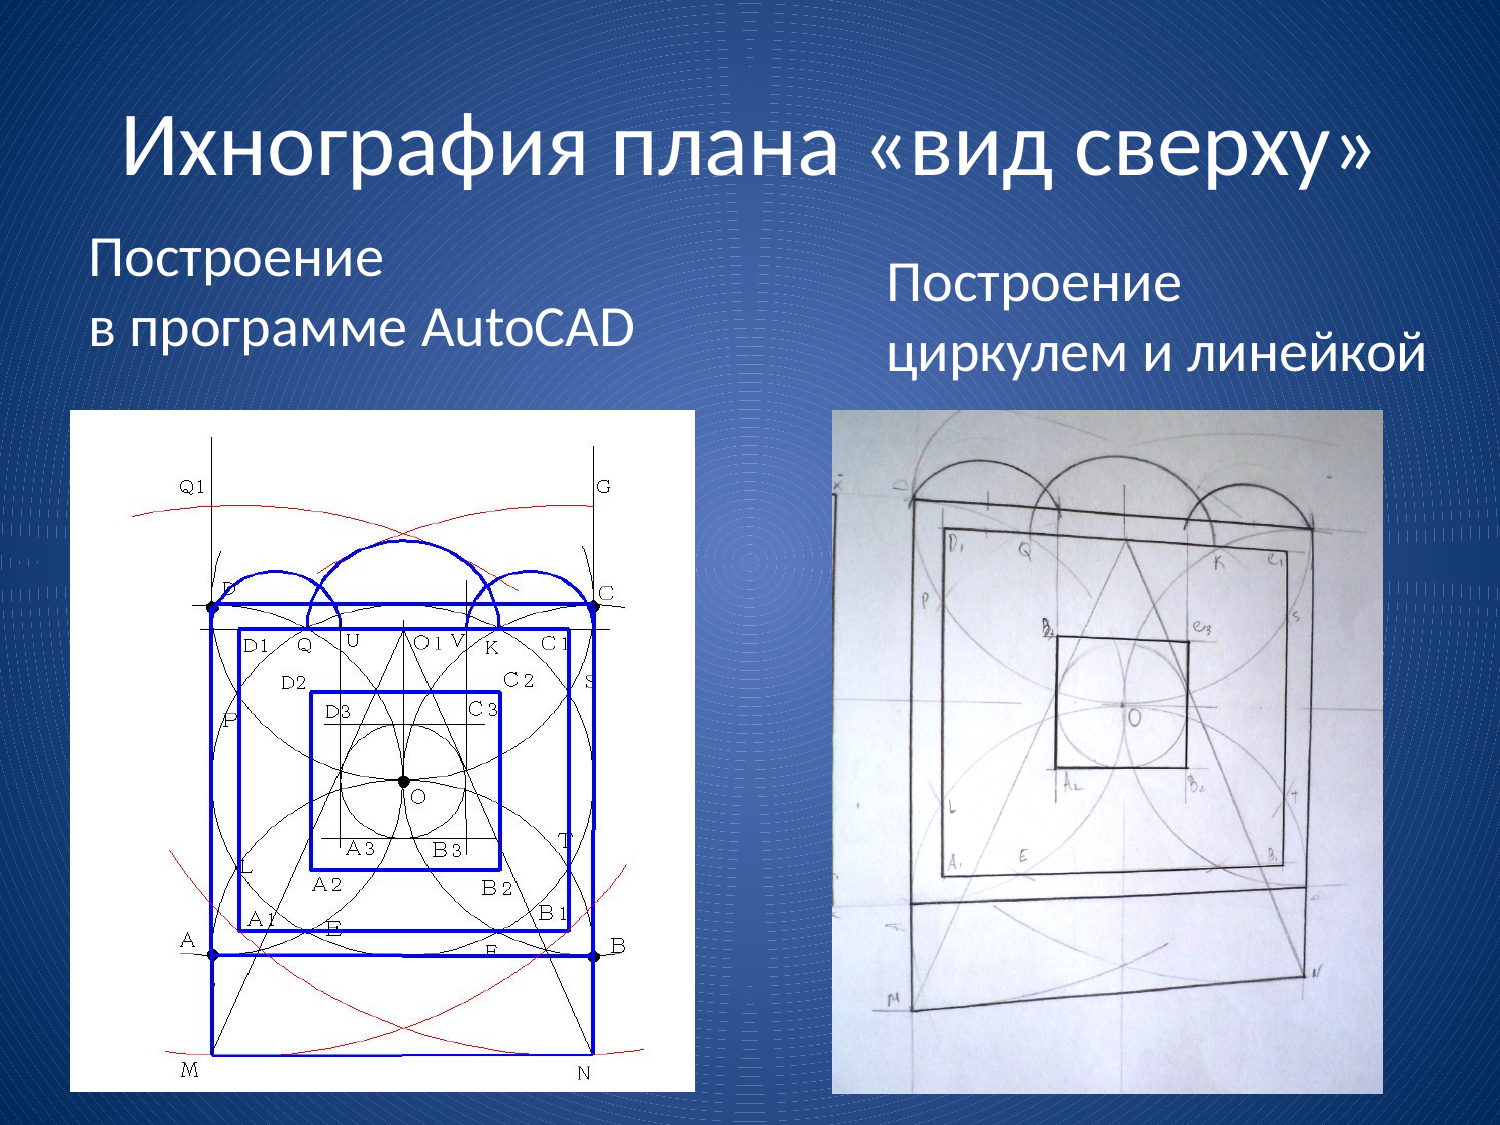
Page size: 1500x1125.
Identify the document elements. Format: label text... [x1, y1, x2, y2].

text_box Построение в программе AutoCAD [73, 210, 651, 366]
text_box Построение циркулем и линейкой [871, 235, 1444, 391]
title Ихнография плана «вид сверху» [75, 45, 1425, 233]
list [831, 409, 1384, 1095]
picture [70, 409, 695, 1093]
